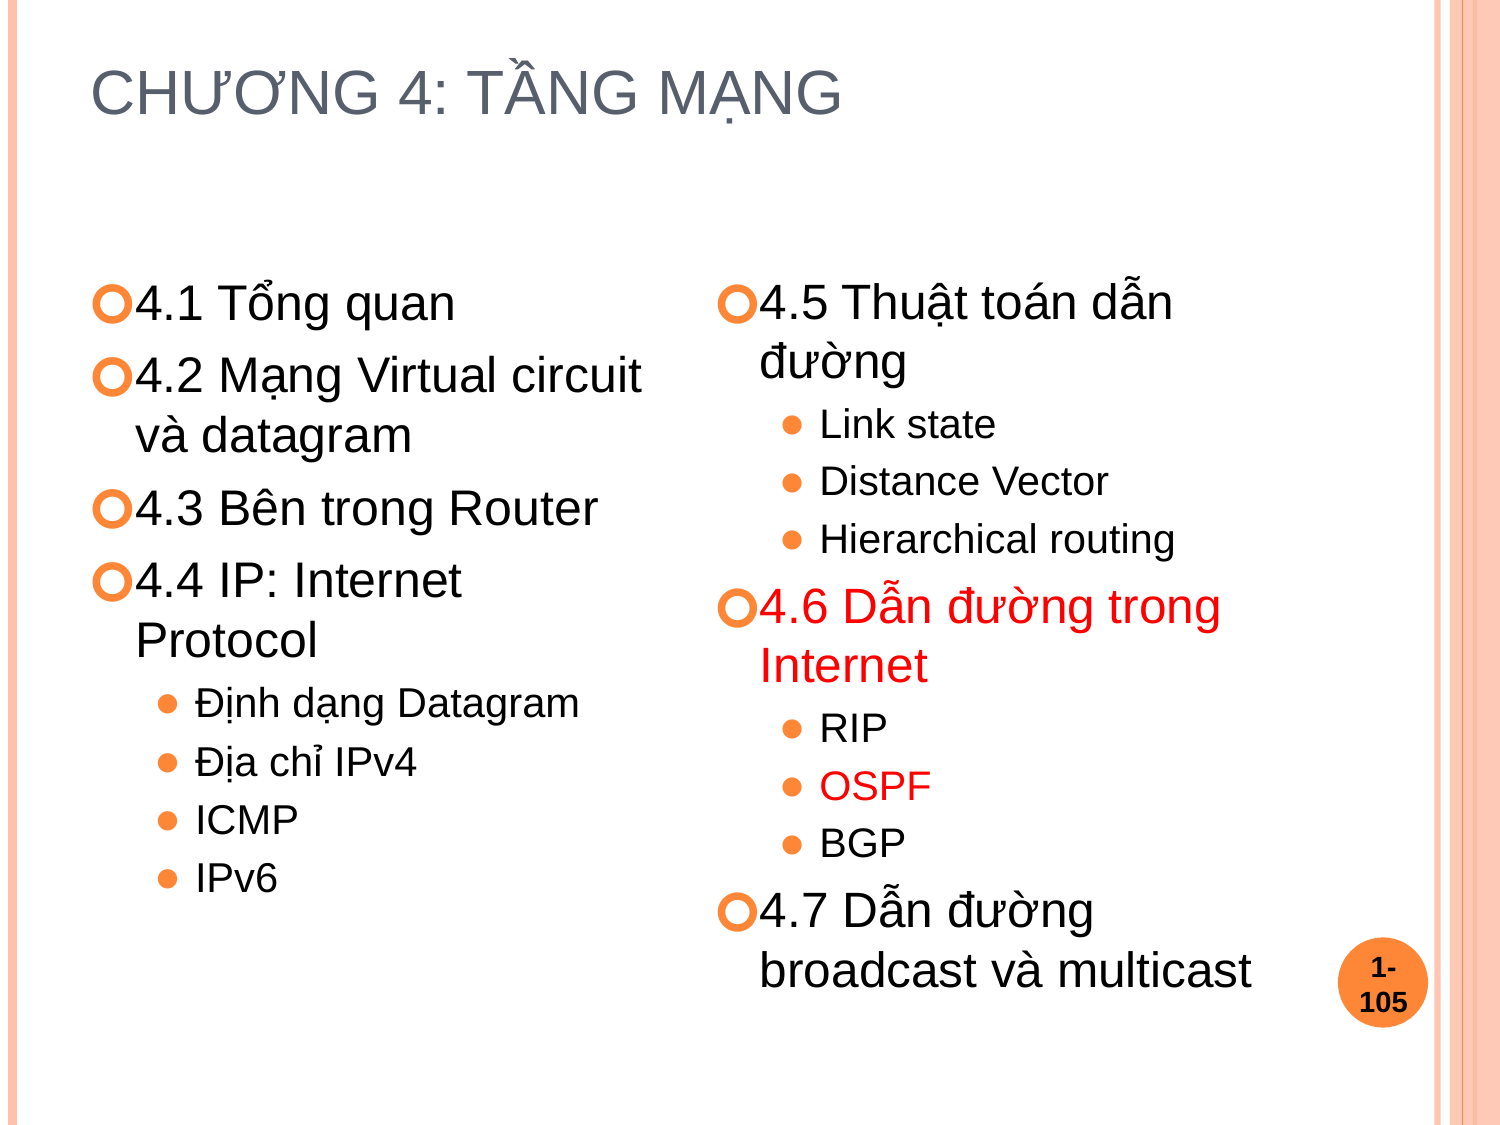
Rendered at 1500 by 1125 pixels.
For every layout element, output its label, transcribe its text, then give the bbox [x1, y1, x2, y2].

title Chương 4: Tầng mạng [75, 45, 1300, 233]
list 4.5 Thuật toán dẫn đường Link state Distance Vector Hierarchical routing 4.6 Dẫn đường trong Internet RIP OSPF BGP 4.7 Dẫn đường broadcast và multicast [700, 262, 1301, 1013]
list 4.1 Tổng quan 4.2 Mạng Virtual circuit và datagram 4.3 Bên trong Router 4.4 IP: Internet Protocol Định dạng Datagram Địa chỉ IPv4 ICMP IPv6 [75, 262, 675, 1013]
slide_number 1-‹#› [1333, 940, 1434, 1026]
